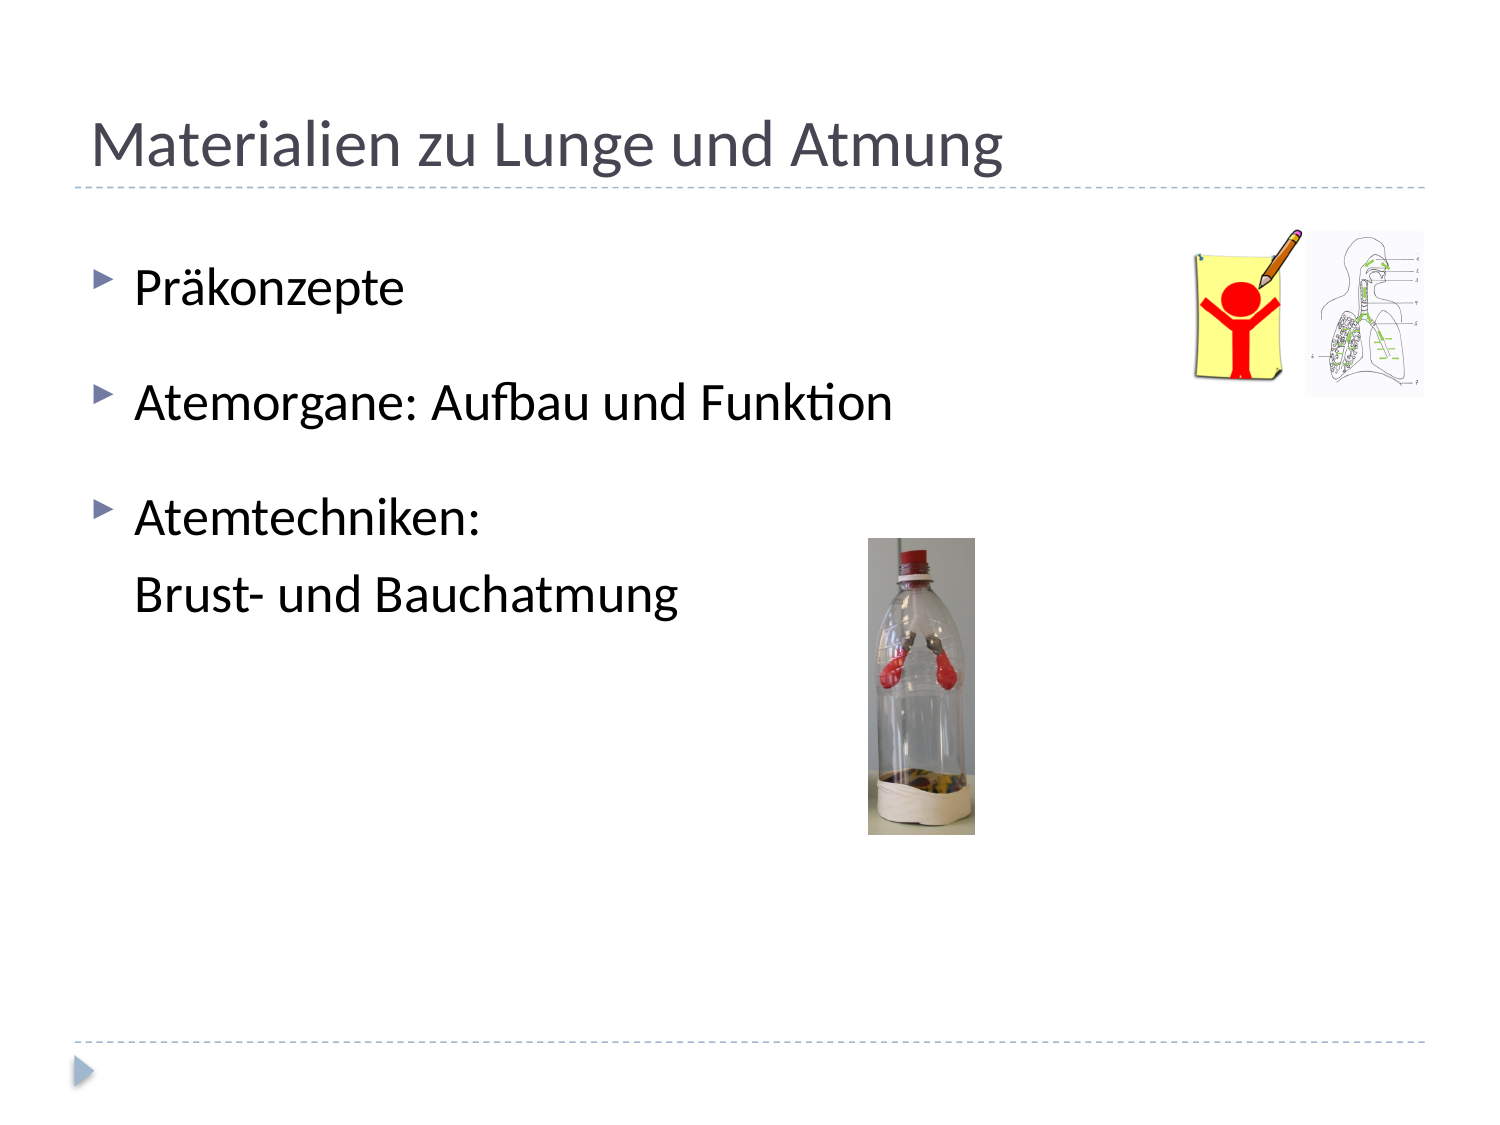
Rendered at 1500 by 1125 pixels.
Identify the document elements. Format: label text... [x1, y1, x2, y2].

picture [867, 538, 975, 835]
title Materialien zu Lunge und Atmung [74, 24, 1426, 188]
list Präkonzepte Atemorgane: Aufbau und Funktion Atemtechniken: Brust- und Bauchatmung [74, 243, 1426, 999]
picture [1186, 219, 1424, 398]
